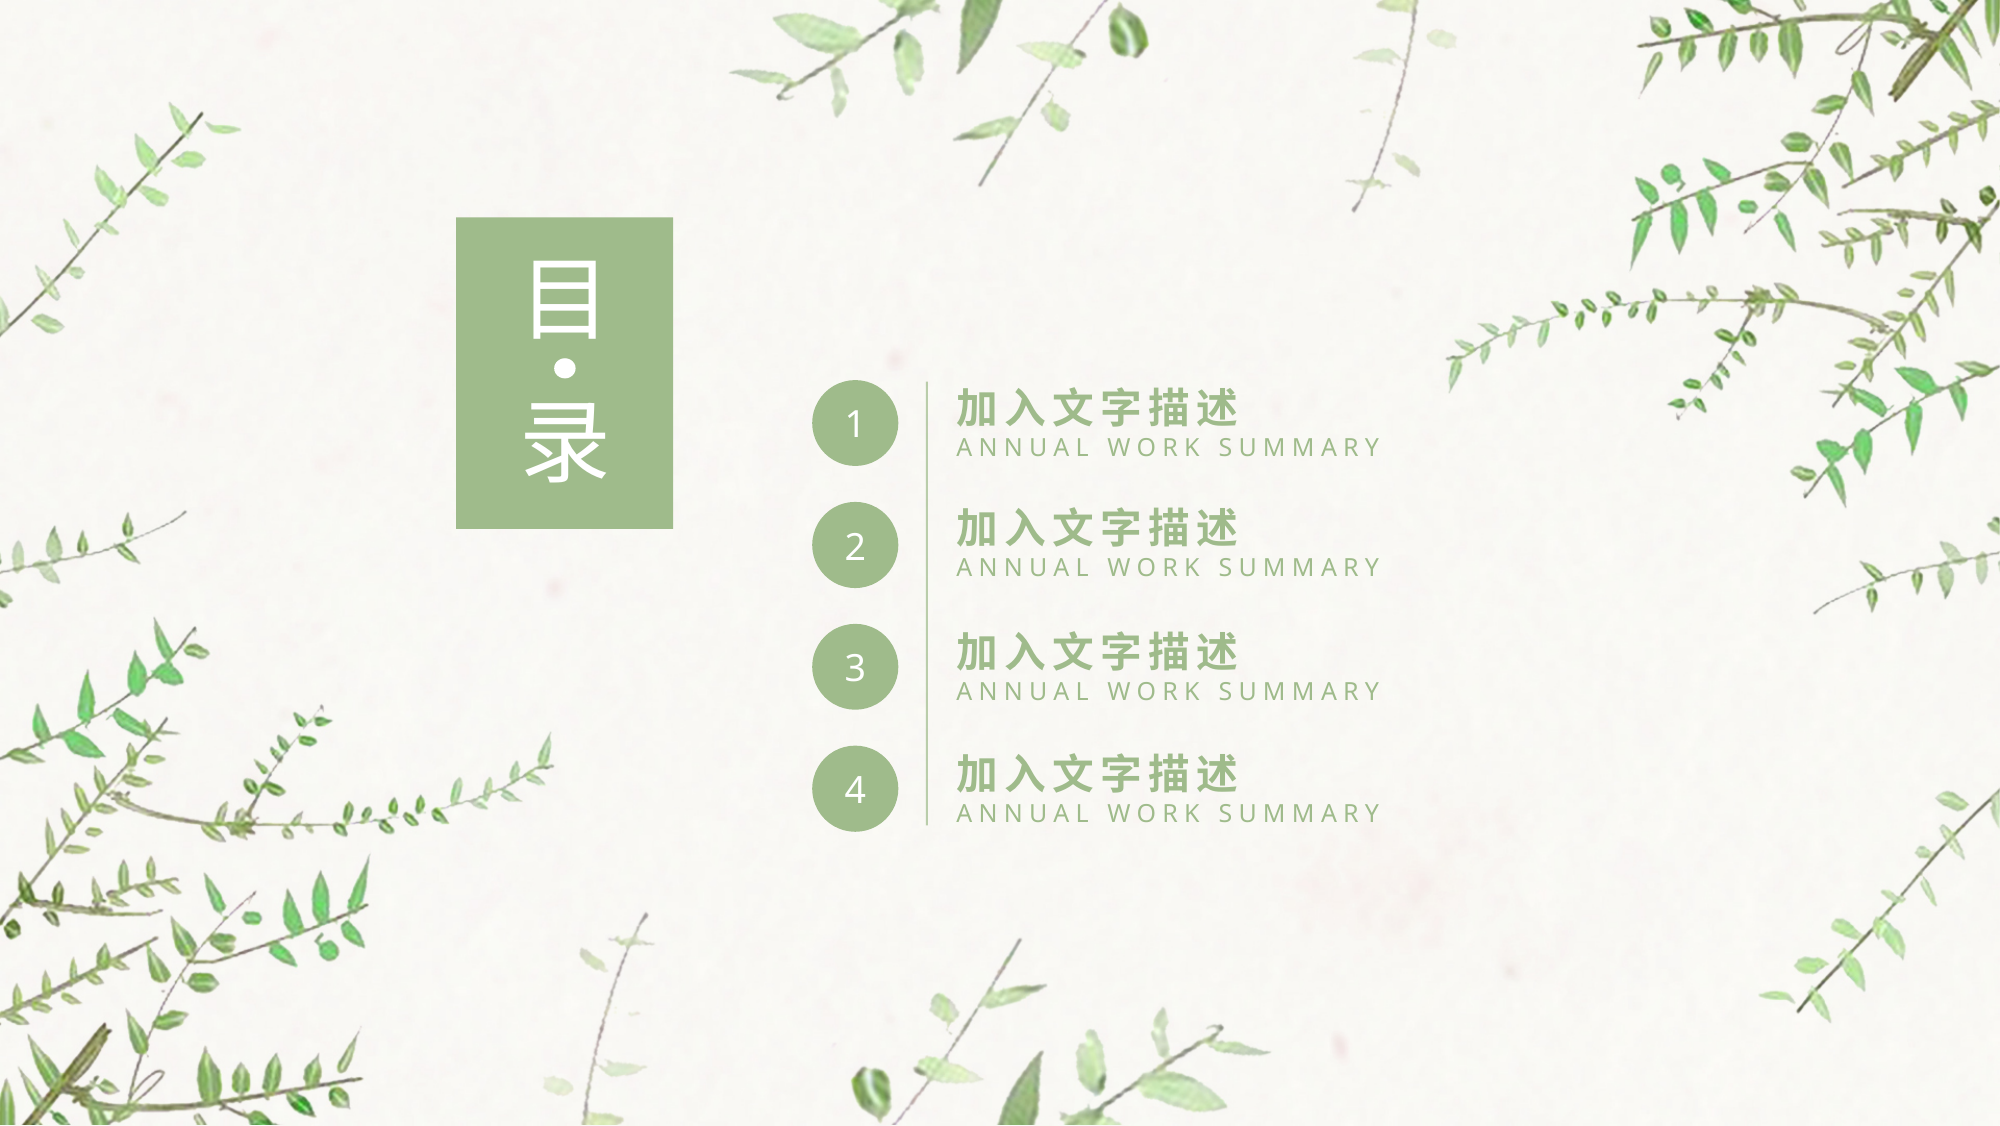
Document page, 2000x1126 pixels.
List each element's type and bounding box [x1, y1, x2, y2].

text_box [811, 374, 1501, 837]
text_box [455, 217, 674, 530]
picture [0, 0, 2000, 1126]
